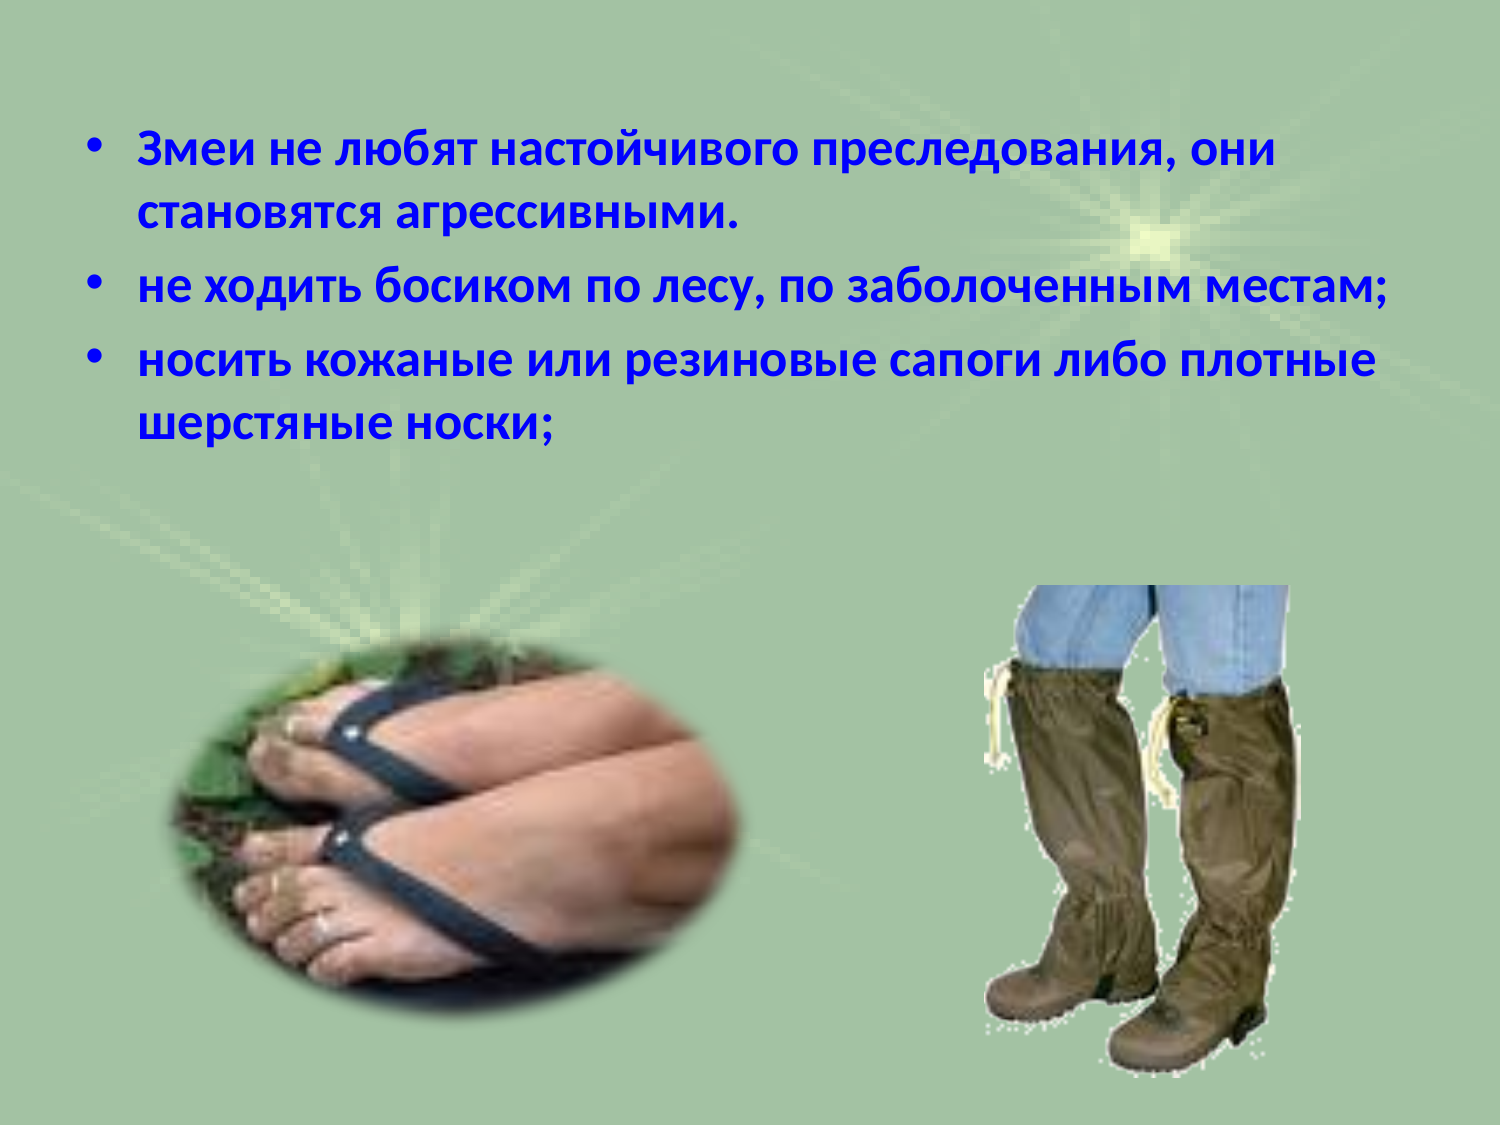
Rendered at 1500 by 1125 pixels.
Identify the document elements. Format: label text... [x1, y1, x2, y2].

list Змеи не любят настойчивого преследования, они становятся агрессивными. не ходить босиком по лесу, по заболоченным местам; носить кожаные или резиновые сапоги либо плотные шерстяные носки; [70, 105, 1421, 570]
picture [0, 0, 1500, 1125]
